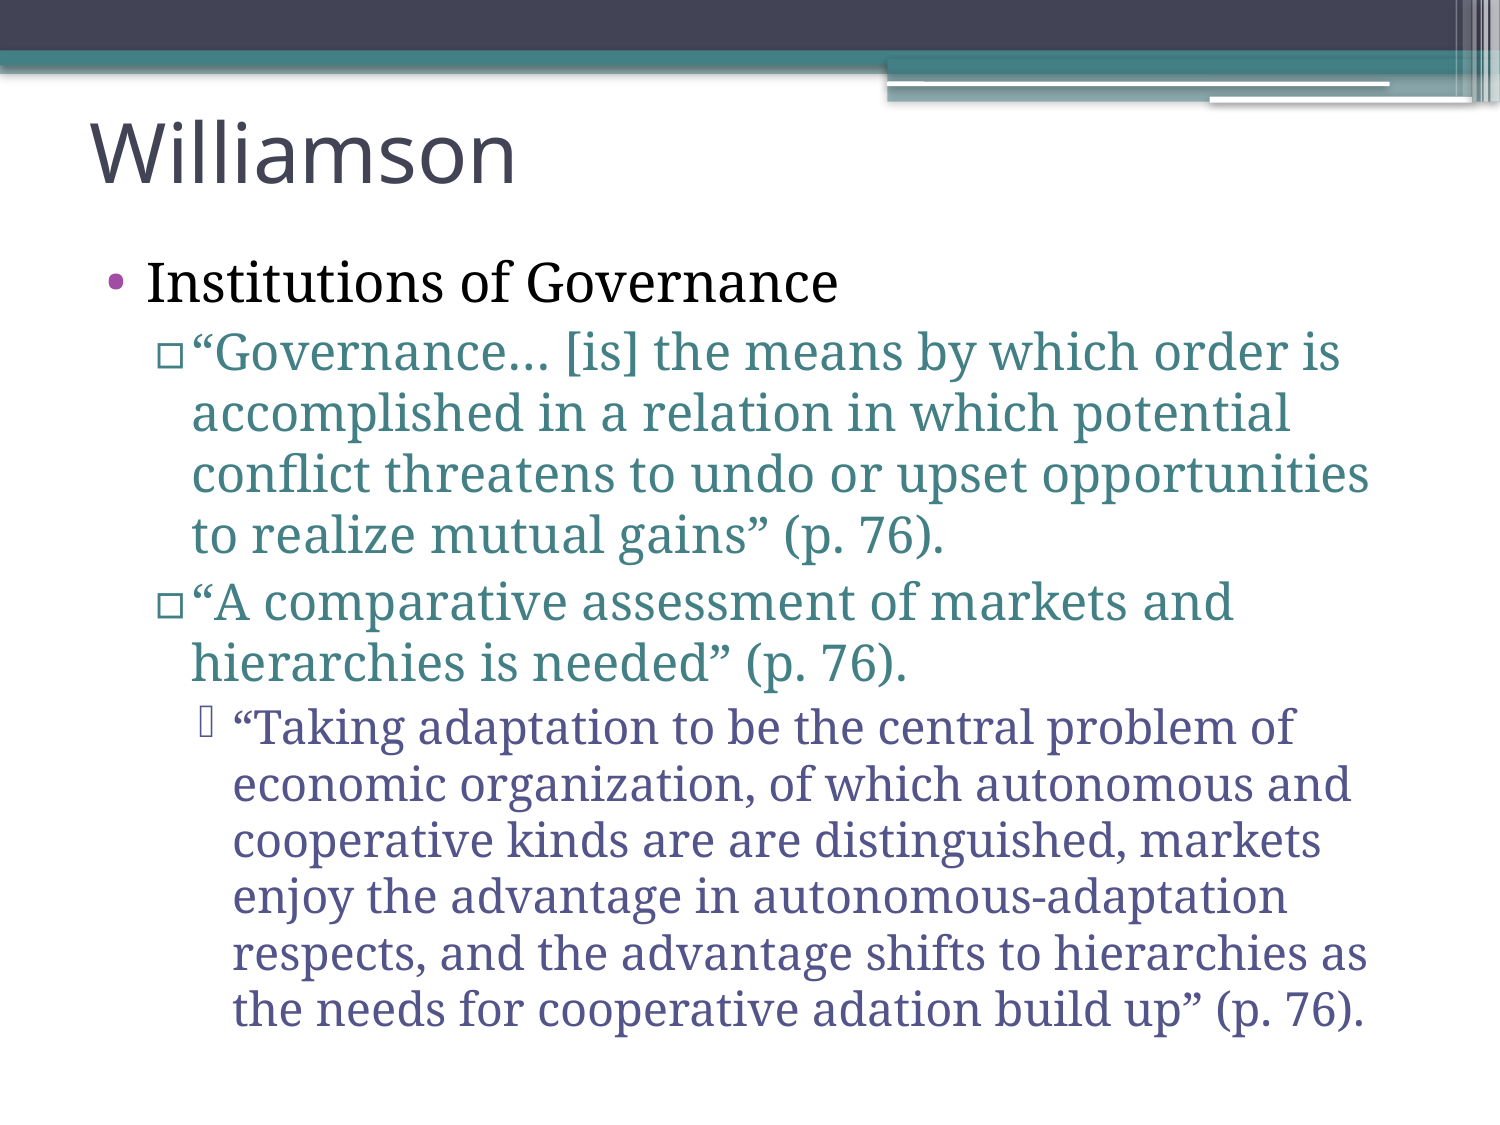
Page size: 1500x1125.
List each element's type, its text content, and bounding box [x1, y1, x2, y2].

list Institutions of Governance “Governance… [is] the means by which order is accomplished in a relation in which potential conflict threatens to undo or upset opportunities to realize mutual gains” (p. 76). “A comparative assessment of markets and hierarchies is needed” (p. 76). “Taking adaptation to be the central problem of economic organization, of which autonomous and cooperative kinds are are distinguished, markets enjoy the advantage in autonomous-adaptation respects, and the advantage shifts to hierarchies as the needs for cooperative adation build up” (p. 76). [75, 240, 1425, 1050]
title Williamson [75, 62, 1425, 238]
